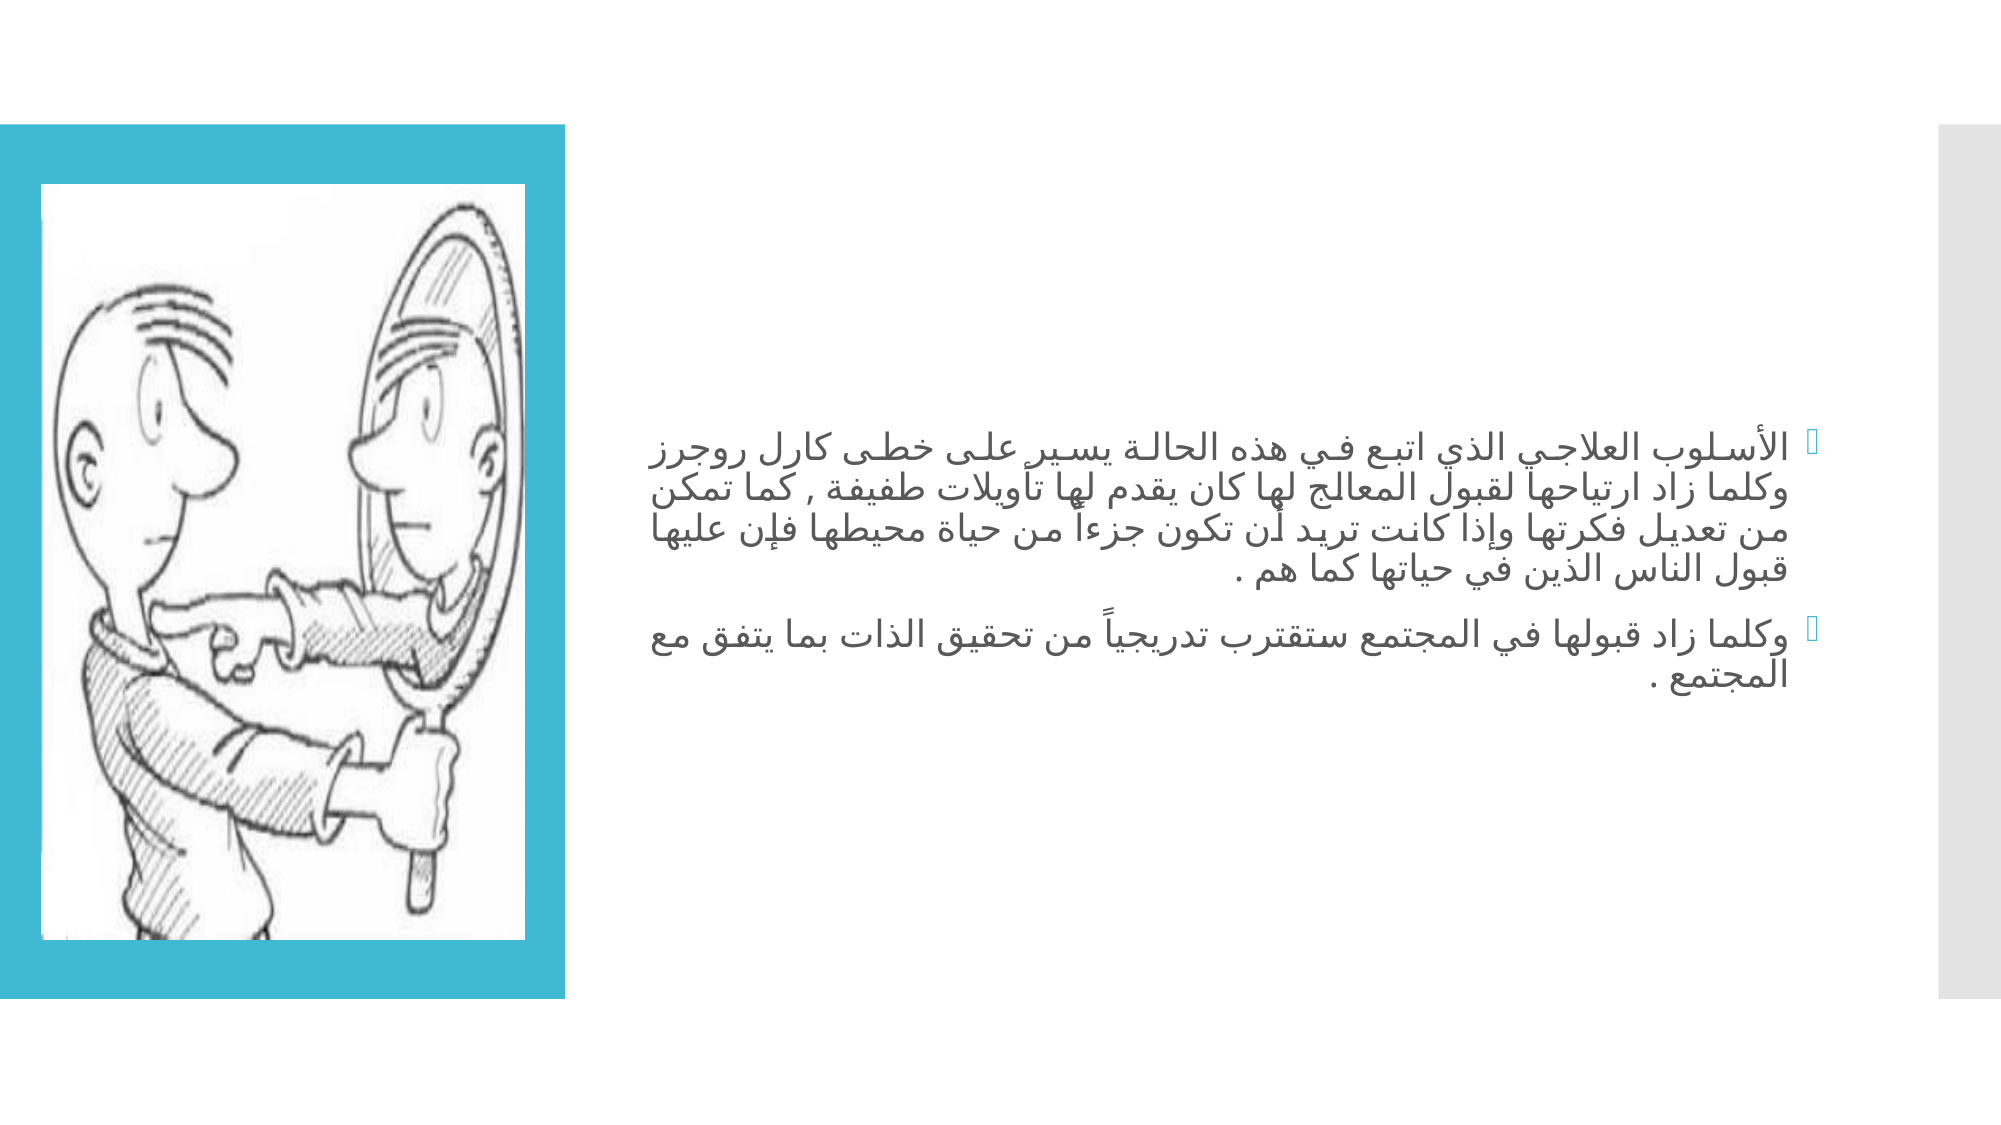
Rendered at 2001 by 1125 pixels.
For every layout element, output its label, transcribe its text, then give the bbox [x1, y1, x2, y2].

picture [41, 184, 526, 940]
list الأسلوب العلاجي الذي اتبع في هذه الحالة يسير على خطى كارل روجرز وكلما زاد ارتياحها لقبول المعالج لها كان يقدم لها تأويلات طفيفة , كما تمكن من تعديل فكرتها وإذا كانت تريد أن تكون جزءاً من حياة محيطها فإن عليها قبول الناس الذين في حياتها كما هم . وكلما زاد قبولها في المجتمع ستقترب تدريجياً من تحقيق الذات بما يتفق مع المجتمع . [634, 141, 1835, 982]
